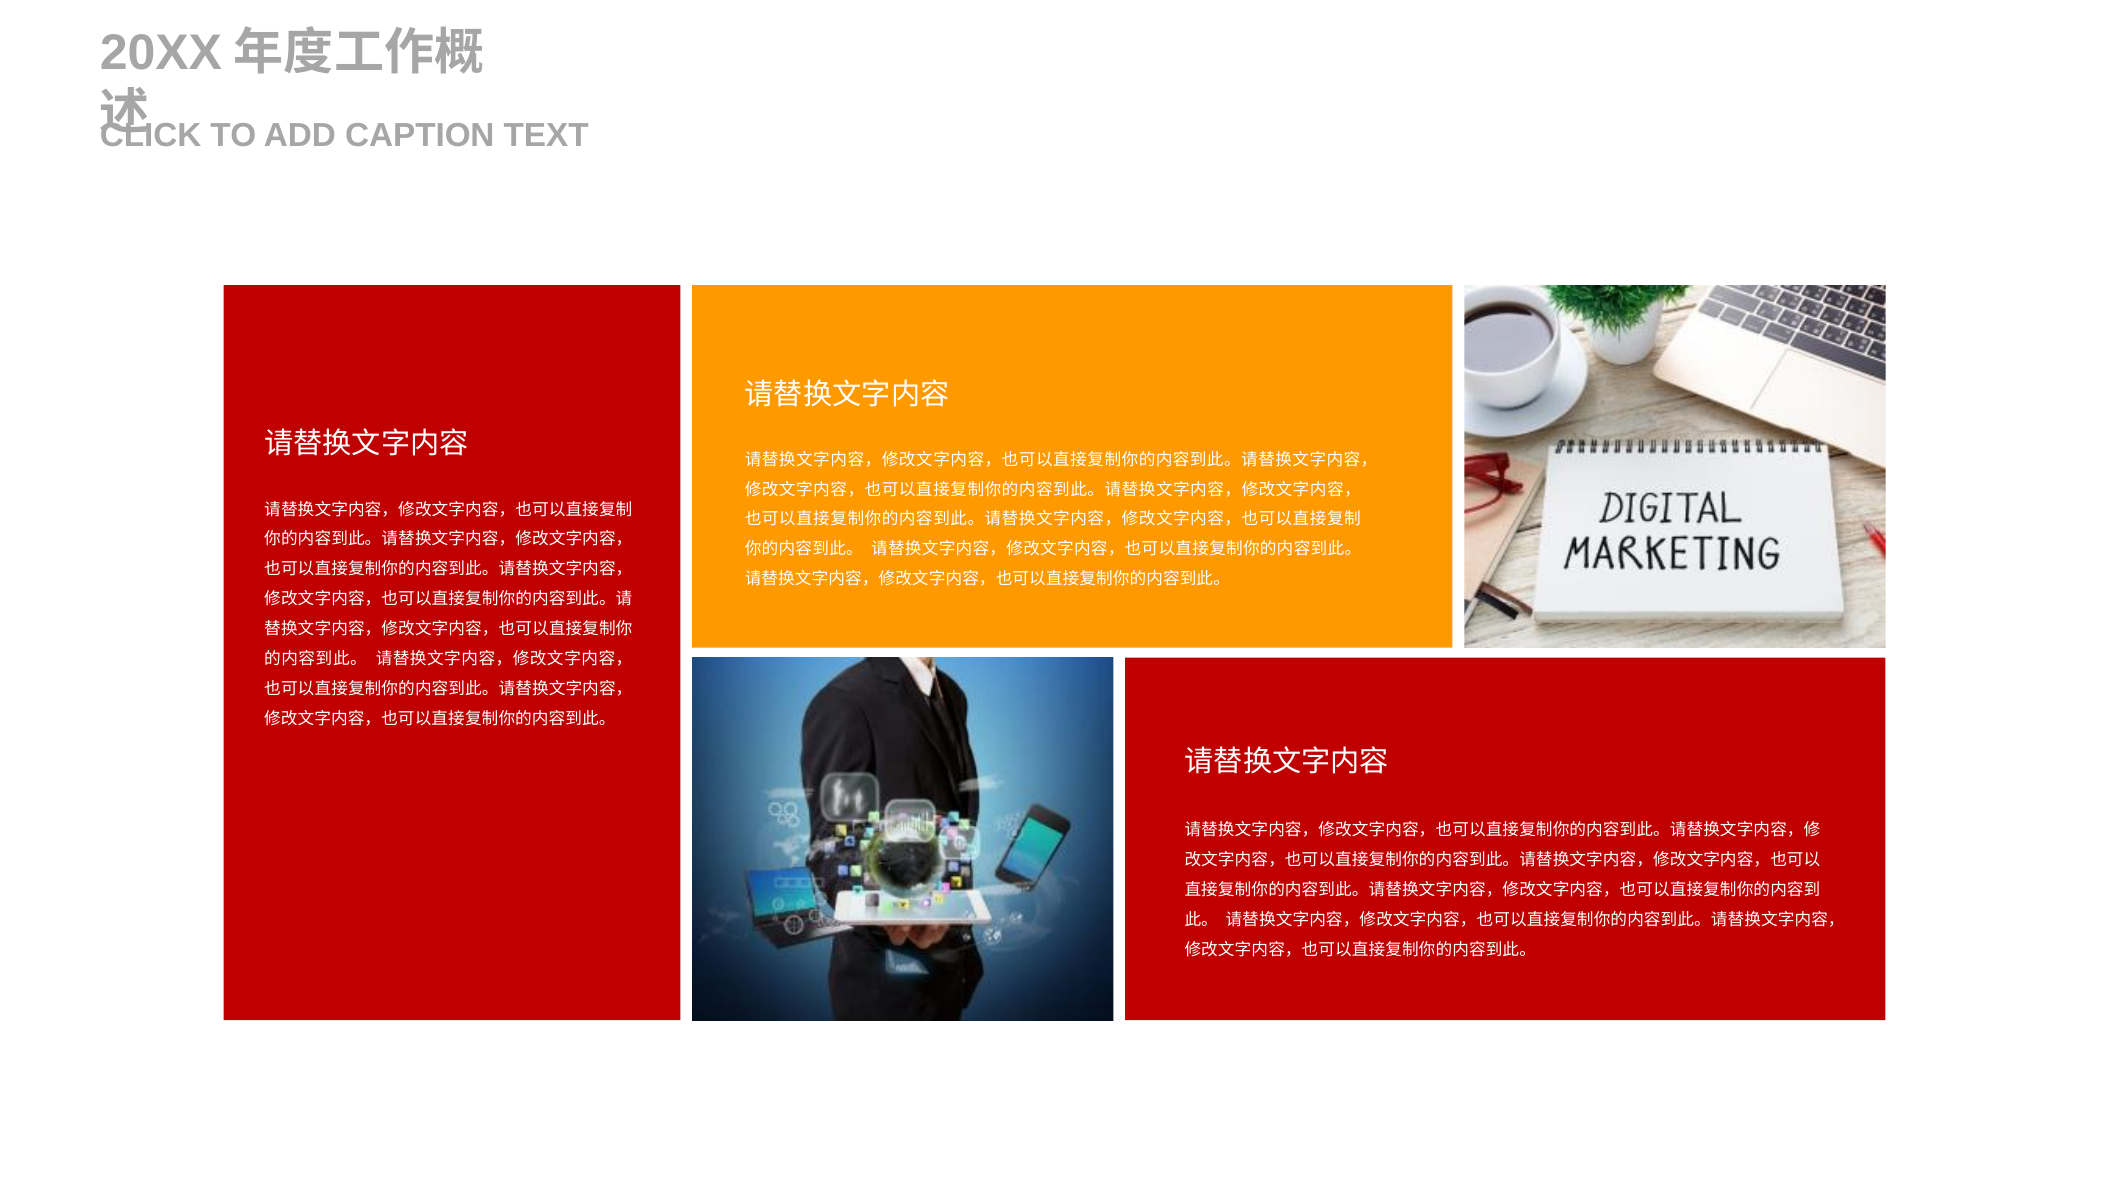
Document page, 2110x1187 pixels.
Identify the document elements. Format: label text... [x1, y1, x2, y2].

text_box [692, 285, 1453, 648]
text_box [1463, 284, 1887, 649]
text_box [223, 285, 681, 1021]
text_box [1125, 657, 1886, 1021]
text_box CLICK TO ADD CAPTION TEXT [99, 113, 629, 154]
text_box 20XX年度工作概述 [99, 19, 534, 113]
text_box [691, 657, 1114, 1021]
